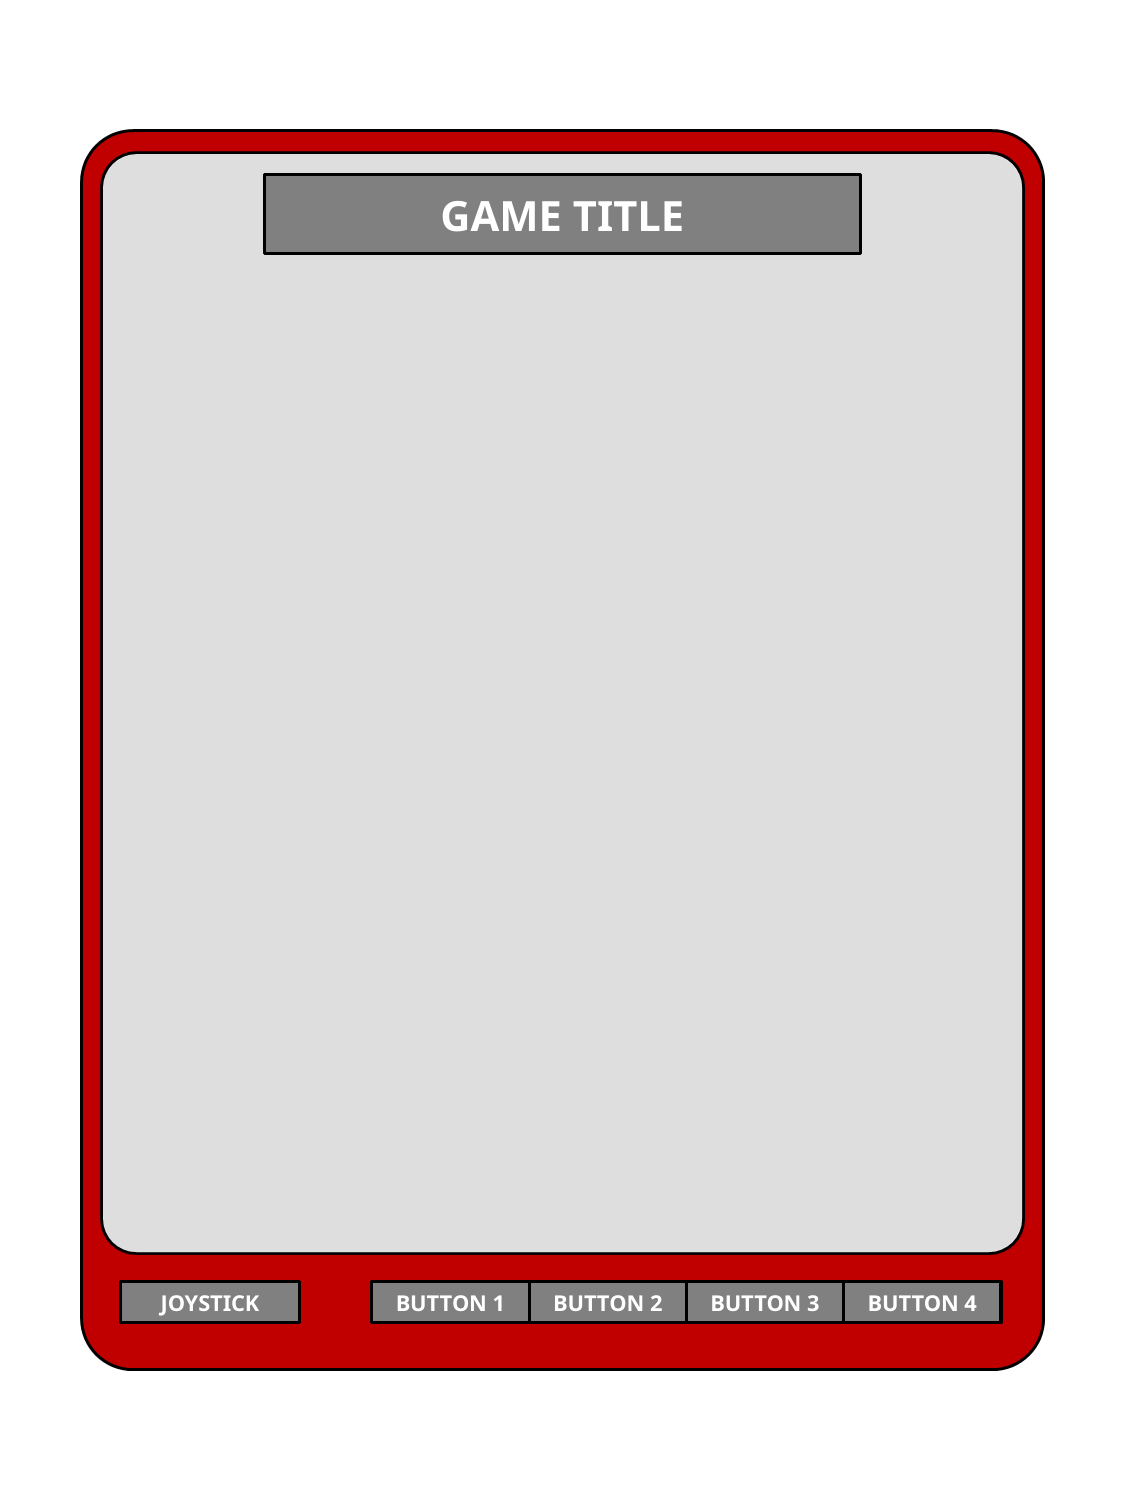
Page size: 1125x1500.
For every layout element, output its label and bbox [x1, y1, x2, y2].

text_box [80, 129, 1045, 1371]
